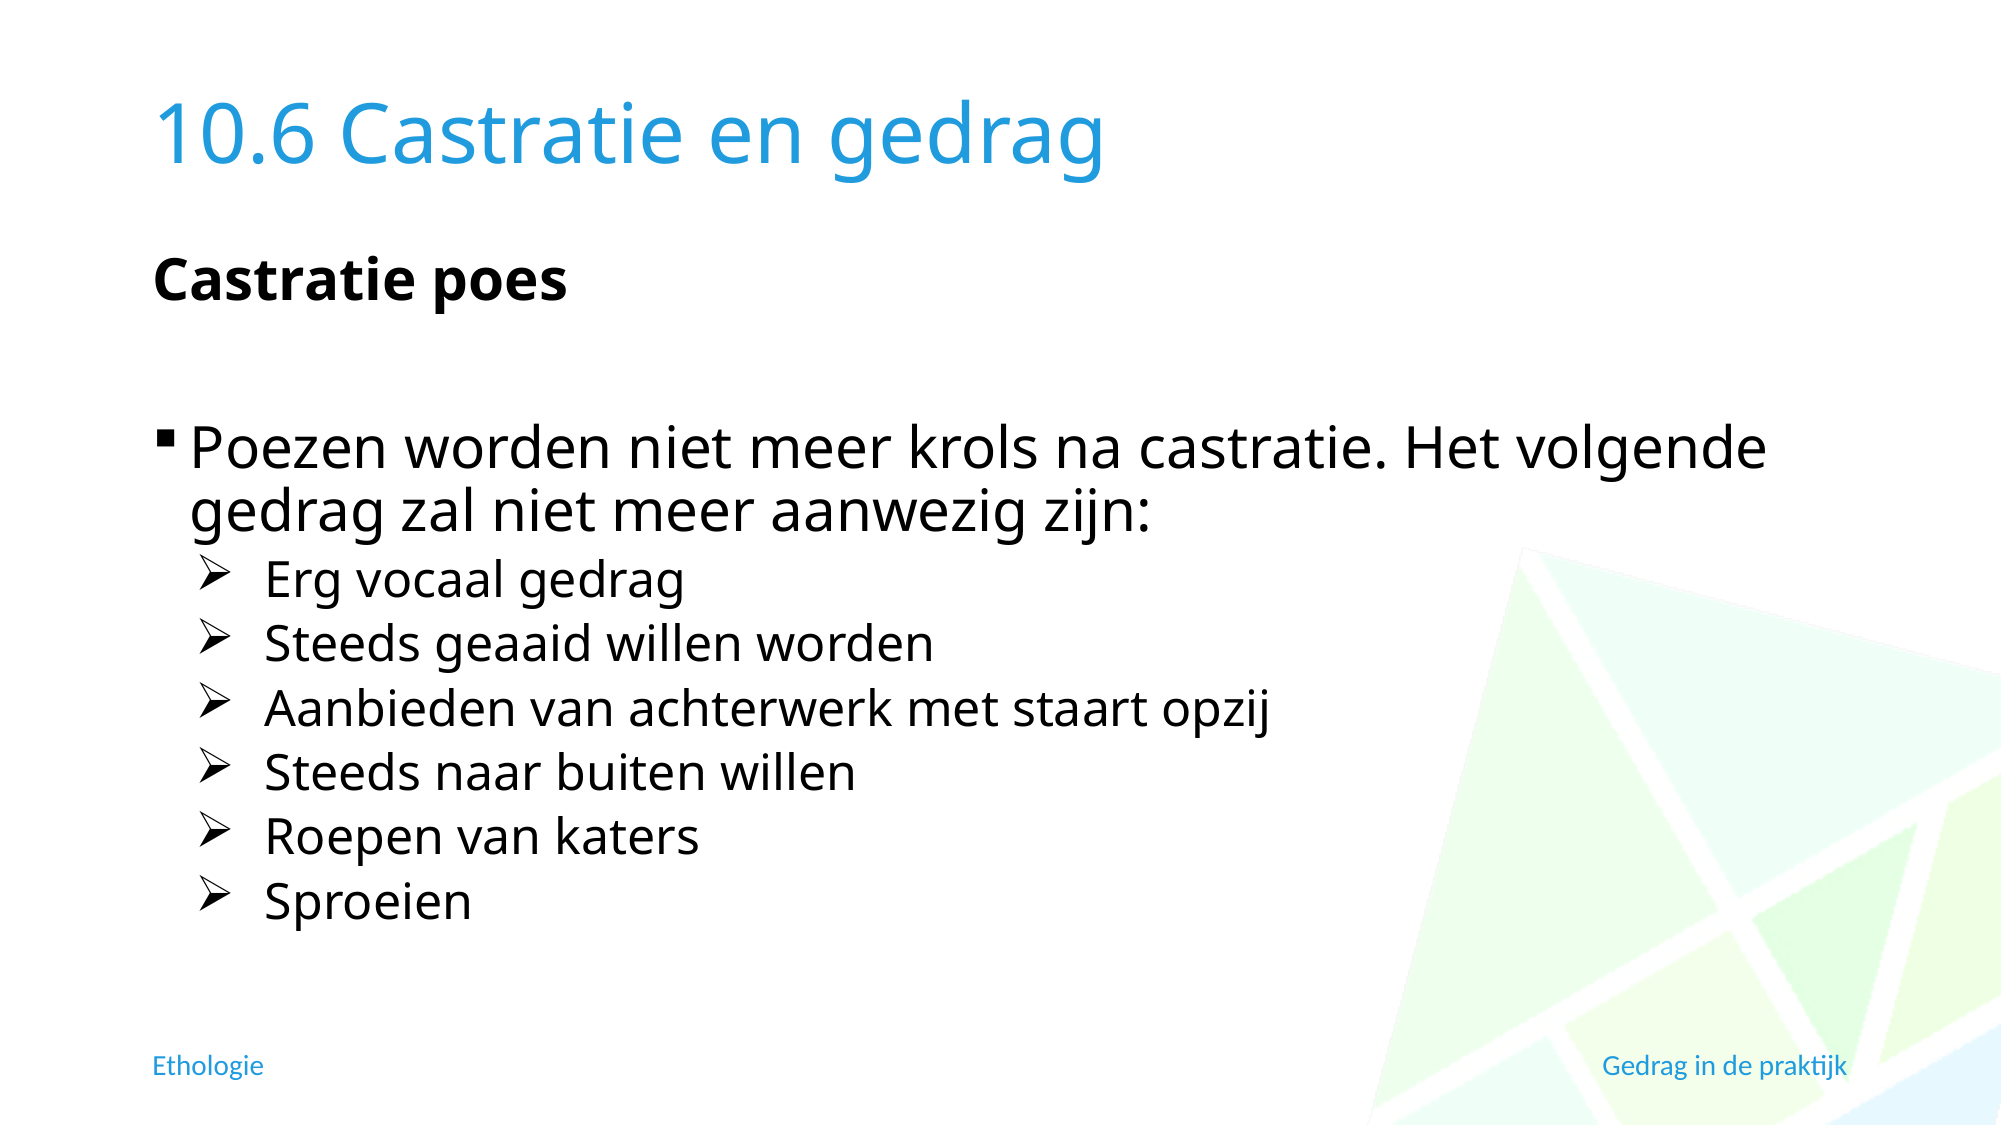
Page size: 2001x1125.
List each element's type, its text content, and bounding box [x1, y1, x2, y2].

list Gedrag in de praktijk [1412, 1042, 1863, 1103]
title 10.6 Castratie en gedrag [137, 59, 1863, 215]
list Ethologie [137, 1042, 588, 1103]
list Castratie poes Poezen worden niet meer krols na castratie. Het volgende gedrag zal niet meer aanwezig zijn: Erg vocaal gedrag Steeds geaaid willen worden Aanbieden van achterwerk met staart opzij Steeds naar buiten willen Roepen van katers Sproeien [137, 242, 1863, 1014]
